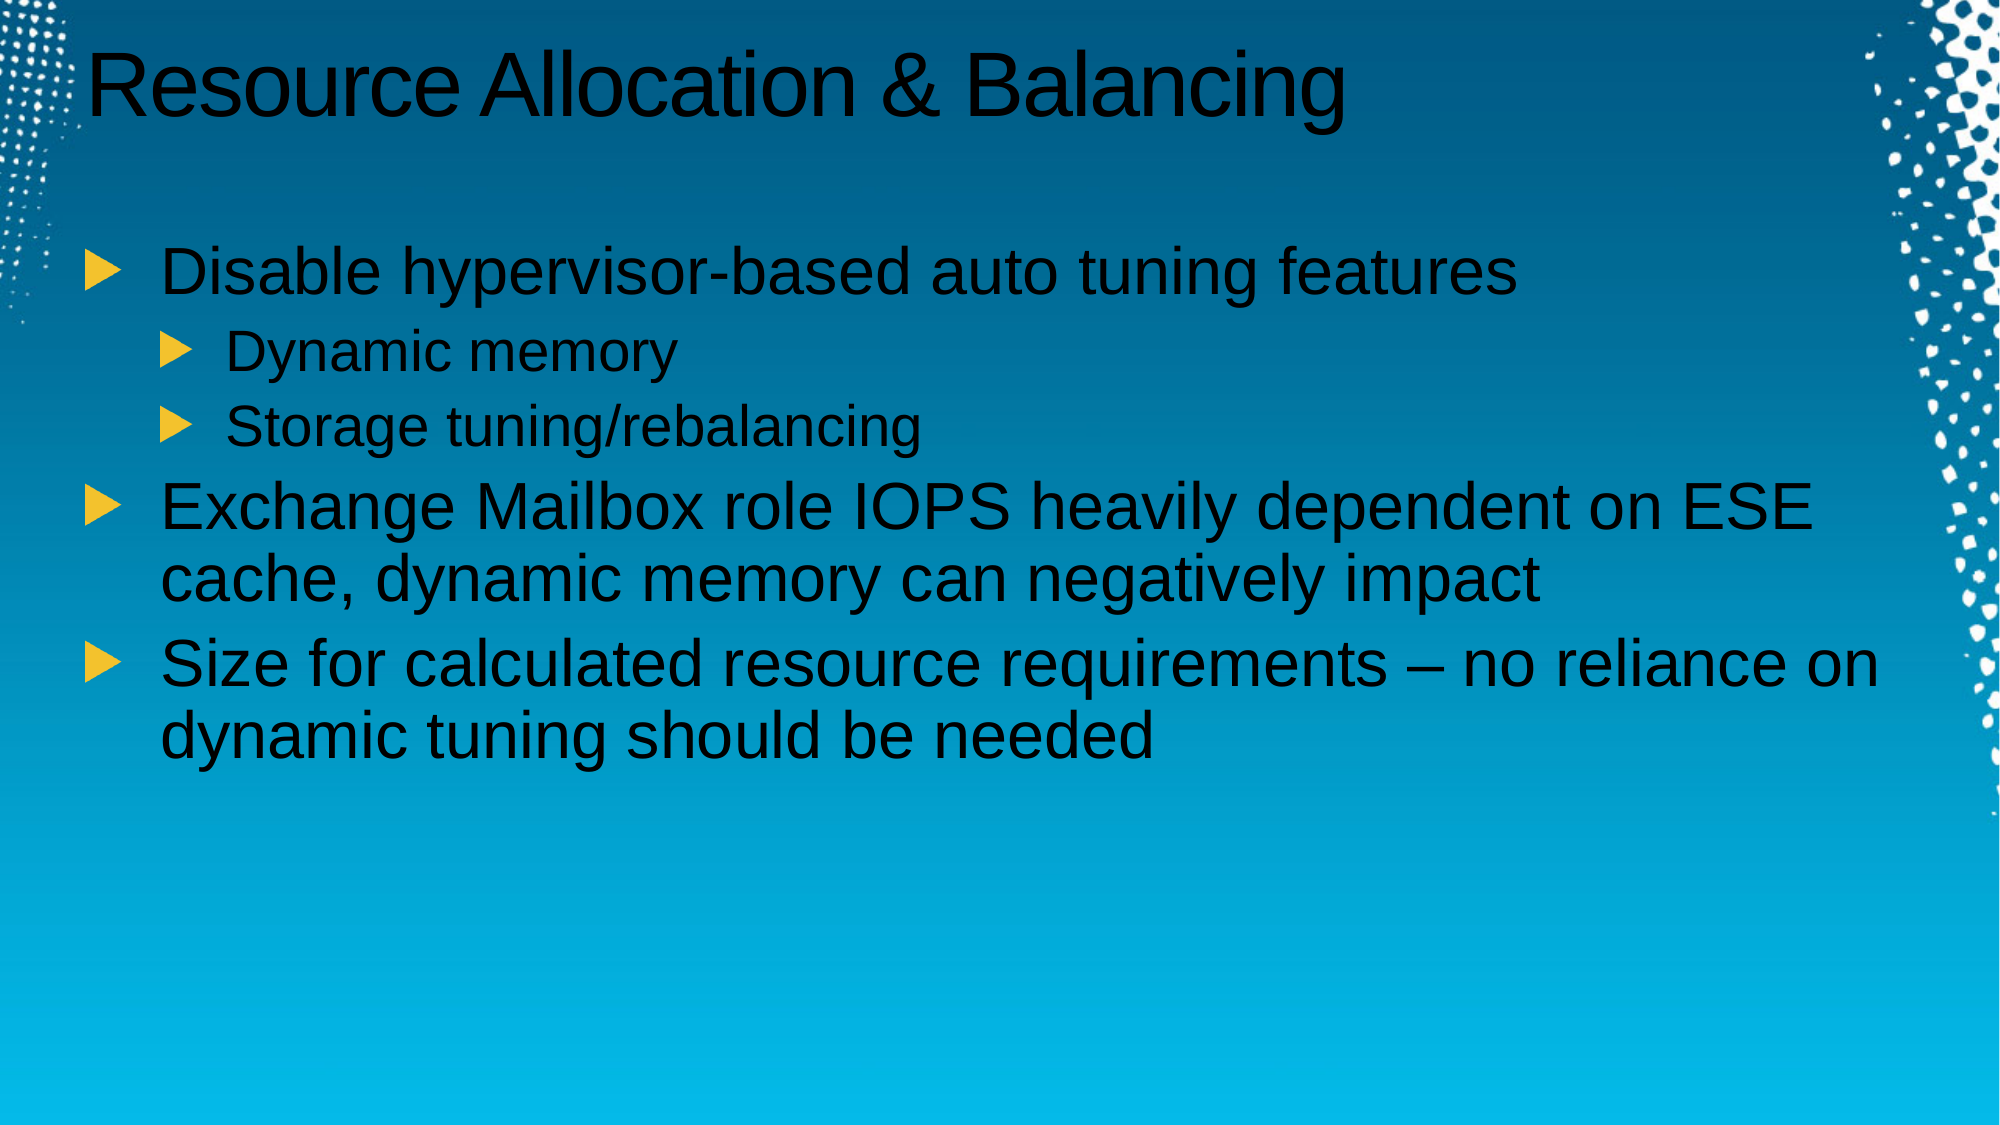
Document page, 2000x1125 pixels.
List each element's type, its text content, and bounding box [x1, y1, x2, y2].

picture [1963, 535, 1977, 550]
picture [895, 652, 899, 685]
picture [223, 652, 248, 685]
picture [1991, 747, 2000, 765]
picture [235, 566, 261, 600]
picture [497, 723, 514, 757]
picture [310, 724, 314, 757]
picture [850, 567, 879, 614]
picture [1144, 711, 1149, 757]
picture [199, 724, 228, 771]
picture [1070, 711, 1075, 757]
picture [1394, 566, 1409, 600]
picture [529, 652, 546, 685]
picture [1981, 604, 2000, 620]
picture [1267, 651, 1296, 685]
picture [1561, 652, 1565, 685]
picture [1374, 566, 1390, 600]
picture [1213, 652, 1217, 685]
picture [882, 723, 911, 757]
picture [488, 724, 492, 757]
picture [1972, 312, 1985, 322]
picture [401, 562, 406, 600]
picture [1430, 566, 1448, 600]
picture [1041, 566, 1058, 600]
picture [408, 651, 434, 685]
picture [1925, 141, 1935, 155]
picture [11, 55, 21, 64]
picture [18, 0, 29, 6]
picture [656, 566, 672, 600]
picture [1973, 368, 1982, 380]
picture [164, 566, 190, 600]
picture [1359, 652, 1385, 685]
picture [1849, 652, 1853, 685]
picture [305, 566, 334, 600]
picture [197, 566, 229, 600]
picture [18, 13, 26, 19]
picture [17, 129, 23, 136]
picture [740, 724, 756, 757]
picture [915, 651, 941, 685]
picture [161, 407, 190, 441]
picture [43, 42, 49, 53]
title Resource Allocation & Balancing [85, 37, 1914, 138]
picture [1456, 566, 1488, 600]
picture [575, 724, 593, 757]
picture [38, 74, 47, 80]
picture [1503, 651, 1532, 685]
picture [1686, 652, 1690, 685]
picture [13, 41, 25, 49]
picture [1889, 152, 1901, 166]
picture [1960, 392, 1970, 403]
picture [1993, 321, 2000, 339]
picture [1493, 566, 1519, 600]
picture [1963, 278, 1976, 291]
picture [819, 651, 848, 685]
picture [550, 652, 554, 685]
picture [1922, 200, 1934, 207]
picture [1858, 651, 1875, 685]
picture [1983, 404, 1992, 414]
picture [1648, 651, 1680, 685]
picture [42, 31, 53, 39]
picture [41, 59, 48, 67]
picture [165, 641, 200, 685]
picture [1921, 0, 1934, 8]
picture [379, 566, 398, 600]
picture [1477, 651, 1494, 685]
picture [579, 651, 611, 685]
picture [1978, 517, 1987, 527]
picture [1952, 502, 1967, 516]
picture [761, 724, 765, 757]
picture [1365, 567, 1370, 600]
picture [1955, 557, 1965, 573]
picture [86, 642, 119, 681]
picture [1925, 87, 1941, 99]
picture [740, 567, 745, 600]
picture [534, 566, 550, 600]
picture [460, 566, 477, 600]
picture [1695, 651, 1712, 685]
picture [270, 562, 275, 600]
picture [1942, 269, 1953, 276]
picture [938, 566, 970, 600]
picture [1970, 426, 1980, 436]
picture [58, 32, 66, 41]
picture [1957, 187, 1971, 200]
picture [904, 566, 930, 600]
picture [271, 723, 303, 757]
picture [1969, 625, 1985, 642]
picture [856, 723, 874, 757]
picture [949, 651, 978, 685]
picture [948, 723, 965, 757]
picture [786, 652, 812, 685]
picture [676, 566, 691, 600]
picture [1972, 570, 1986, 583]
picture [1919, 367, 1930, 378]
picture [16, 143, 21, 151]
picture [1810, 651, 1839, 685]
picture [1935, 431, 1946, 449]
picture [55, 62, 62, 69]
picture [1980, 460, 1987, 469]
picture [1892, 212, 1902, 216]
picture [1935, 177, 1945, 189]
picture [1914, 308, 1929, 326]
picture [29, 27, 38, 38]
picture [675, 723, 692, 757]
picture [793, 566, 822, 600]
picture [1898, 188, 1912, 198]
picture [1953, 301, 1962, 312]
picture [879, 652, 883, 685]
picture [0, 40, 9, 45]
picture [577, 724, 602, 771]
picture [236, 724, 240, 757]
picture [1721, 651, 1747, 685]
picture [1154, 652, 1158, 685]
picture [1911, 223, 1918, 230]
picture [1294, 567, 1323, 614]
picture [769, 566, 784, 600]
picture [1174, 651, 1203, 685]
picture [164, 723, 183, 757]
picture [451, 724, 467, 757]
picture [1945, 213, 1955, 220]
picture [1974, 683, 1985, 694]
picture [86, 485, 119, 524]
picture [1942, 465, 1958, 483]
picture [1063, 651, 1082, 685]
picture [451, 567, 455, 600]
picture [47, 0, 57, 10]
picture [811, 711, 816, 757]
picture [671, 651, 690, 685]
picture [86, 250, 119, 289]
picture [442, 651, 474, 685]
picture [3, 10, 11, 18]
picture [1979, 657, 1995, 676]
picture [45, 16, 55, 24]
picture [1984, 349, 1992, 357]
picture [1048, 723, 1067, 757]
picture [31, 131, 37, 138]
picture [1032, 567, 1036, 600]
picture [1306, 652, 1310, 685]
picture [832, 567, 836, 600]
picture [1930, 291, 1941, 297]
picture [1011, 723, 1040, 757]
picture [1915, 109, 1924, 119]
picture [1102, 652, 1119, 685]
picture [1106, 567, 1131, 614]
picture [847, 711, 852, 757]
picture [1468, 652, 1472, 685]
picture [1946, 525, 1956, 533]
picture [1085, 652, 1090, 699]
picture [10, 69, 17, 78]
picture [1524, 562, 1539, 600]
picture [33, 88, 42, 97]
picture [1950, 359, 1960, 366]
picture [1421, 567, 1426, 614]
picture [1123, 652, 1127, 685]
picture [279, 566, 296, 600]
picture [339, 723, 354, 757]
picture [0, 24, 9, 33]
picture [331, 651, 360, 685]
picture [319, 723, 335, 757]
picture [1026, 651, 1055, 685]
picture [1995, 582, 2000, 595]
picture [1948, 413, 1958, 424]
picture [1941, 324, 1952, 332]
picture [1104, 567, 1123, 600]
picture [554, 566, 569, 600]
picture [257, 651, 286, 685]
picture [1928, 399, 1939, 415]
picture [54, 76, 60, 83]
picture [310, 639, 325, 685]
picture [33, 116, 40, 124]
picture [493, 651, 519, 685]
picture [26, 57, 34, 68]
picture [977, 567, 981, 600]
picture [472, 724, 476, 757]
picture [6, 97, 12, 105]
picture [1245, 566, 1274, 600]
picture [1992, 438, 2000, 448]
picture [789, 723, 808, 757]
picture [24, 72, 32, 79]
picture [1222, 651, 1238, 685]
picture [428, 716, 443, 757]
picture [1991, 637, 2000, 652]
picture [1990, 492, 2000, 505]
picture [693, 639, 698, 685]
picture [700, 723, 729, 757]
picture [1242, 651, 1257, 685]
picture [666, 711, 671, 757]
picture [1914, 274, 1920, 291]
picture [1914, 164, 1923, 177]
picture [0, 155, 5, 163]
picture [630, 724, 656, 757]
picture [540, 724, 544, 757]
list Disable hypervisor-based auto tuning features Dynamic memory Storage tuning/rebalancing Exchange Mailbox role IOPS heavily dependent on ESE cache, dynamic memory can negatively impact Size for calculated resource requirements – no reliance on dynamic tuning should be needed [85, 237, 1914, 562]
picture [1339, 644, 1354, 685]
picture [1920, 257, 1932, 264]
picture [1982, 714, 1993, 729]
picture [1994, 382, 2000, 391]
picture [614, 644, 629, 685]
picture [1935, 0, 2000, 306]
picture [1932, 235, 1943, 241]
picture [974, 723, 1003, 757]
picture [939, 724, 943, 757]
picture [245, 723, 262, 757]
picture [1006, 652, 1010, 685]
picture [1963, 589, 1976, 607]
picture [1122, 723, 1141, 757]
picture [16, 22, 23, 34]
picture [634, 651, 663, 685]
picture [1935, 379, 1948, 391]
picture [370, 652, 374, 685]
picture [1958, 445, 1968, 460]
picture [486, 566, 518, 600]
picture [34, 101, 43, 111]
picture [30, 14, 40, 23]
picture [1968, 481, 1978, 492]
picture [858, 652, 875, 685]
picture [414, 567, 443, 614]
picture [1067, 566, 1096, 600]
picture [1955, 246, 1965, 256]
picture [1141, 566, 1173, 600]
picture [593, 566, 619, 600]
picture [1988, 547, 2000, 561]
picture [1988, 691, 2000, 709]
picture [28, 42, 36, 53]
picture [749, 566, 765, 600]
picture [1929, 27, 1945, 45]
picture [728, 652, 732, 685]
picture [1963, 335, 1972, 344]
picture [1209, 567, 1238, 600]
picture [1581, 651, 1610, 685]
picture [549, 723, 566, 757]
picture [345, 595, 349, 605]
picture [1938, 122, 1950, 133]
picture [9, 84, 15, 91]
picture [701, 566, 730, 600]
picture [379, 723, 405, 757]
picture [161, 332, 190, 366]
picture [749, 651, 778, 685]
picture [1176, 562, 1191, 600]
picture [1315, 651, 1332, 685]
picture [1755, 651, 1784, 685]
picture [1926, 344, 1939, 358]
picture [525, 567, 530, 600]
picture [186, 711, 191, 757]
picture [1085, 723, 1114, 757]
picture [56, 47, 64, 55]
picture [1946, 155, 1961, 167]
picture [647, 567, 652, 600]
picture [33, 0, 42, 10]
picture [986, 566, 1003, 600]
